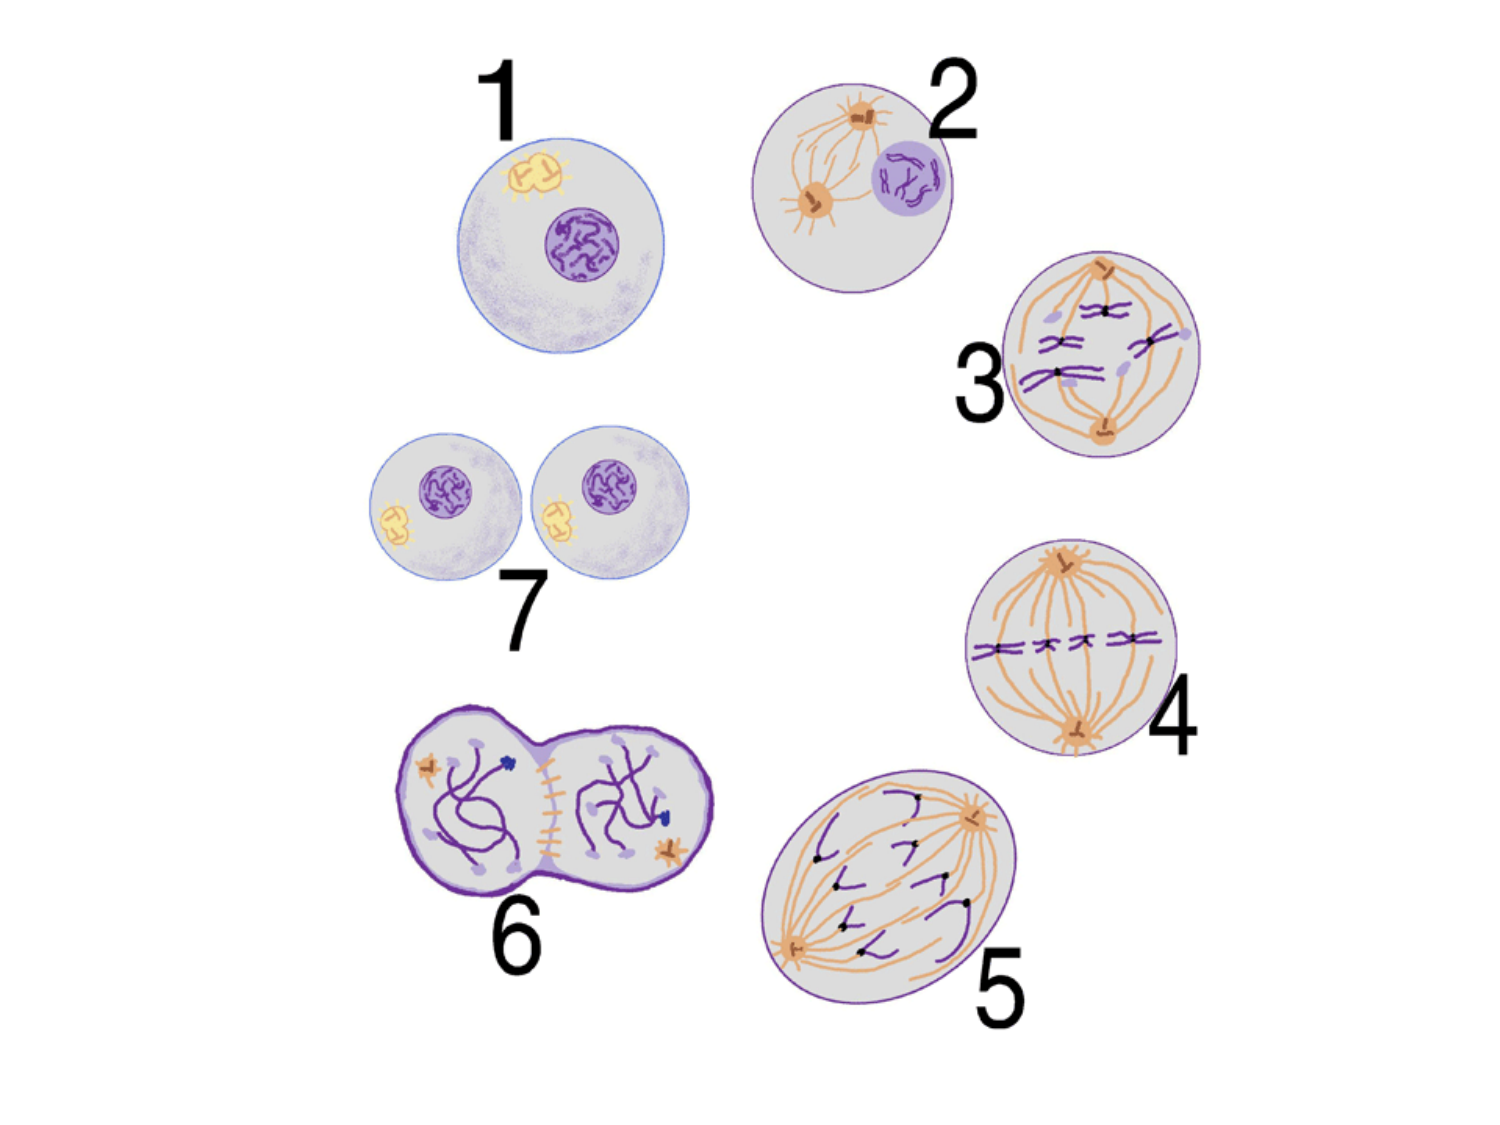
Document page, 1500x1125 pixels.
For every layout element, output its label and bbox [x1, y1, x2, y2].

picture [359, 54, 1220, 1063]
